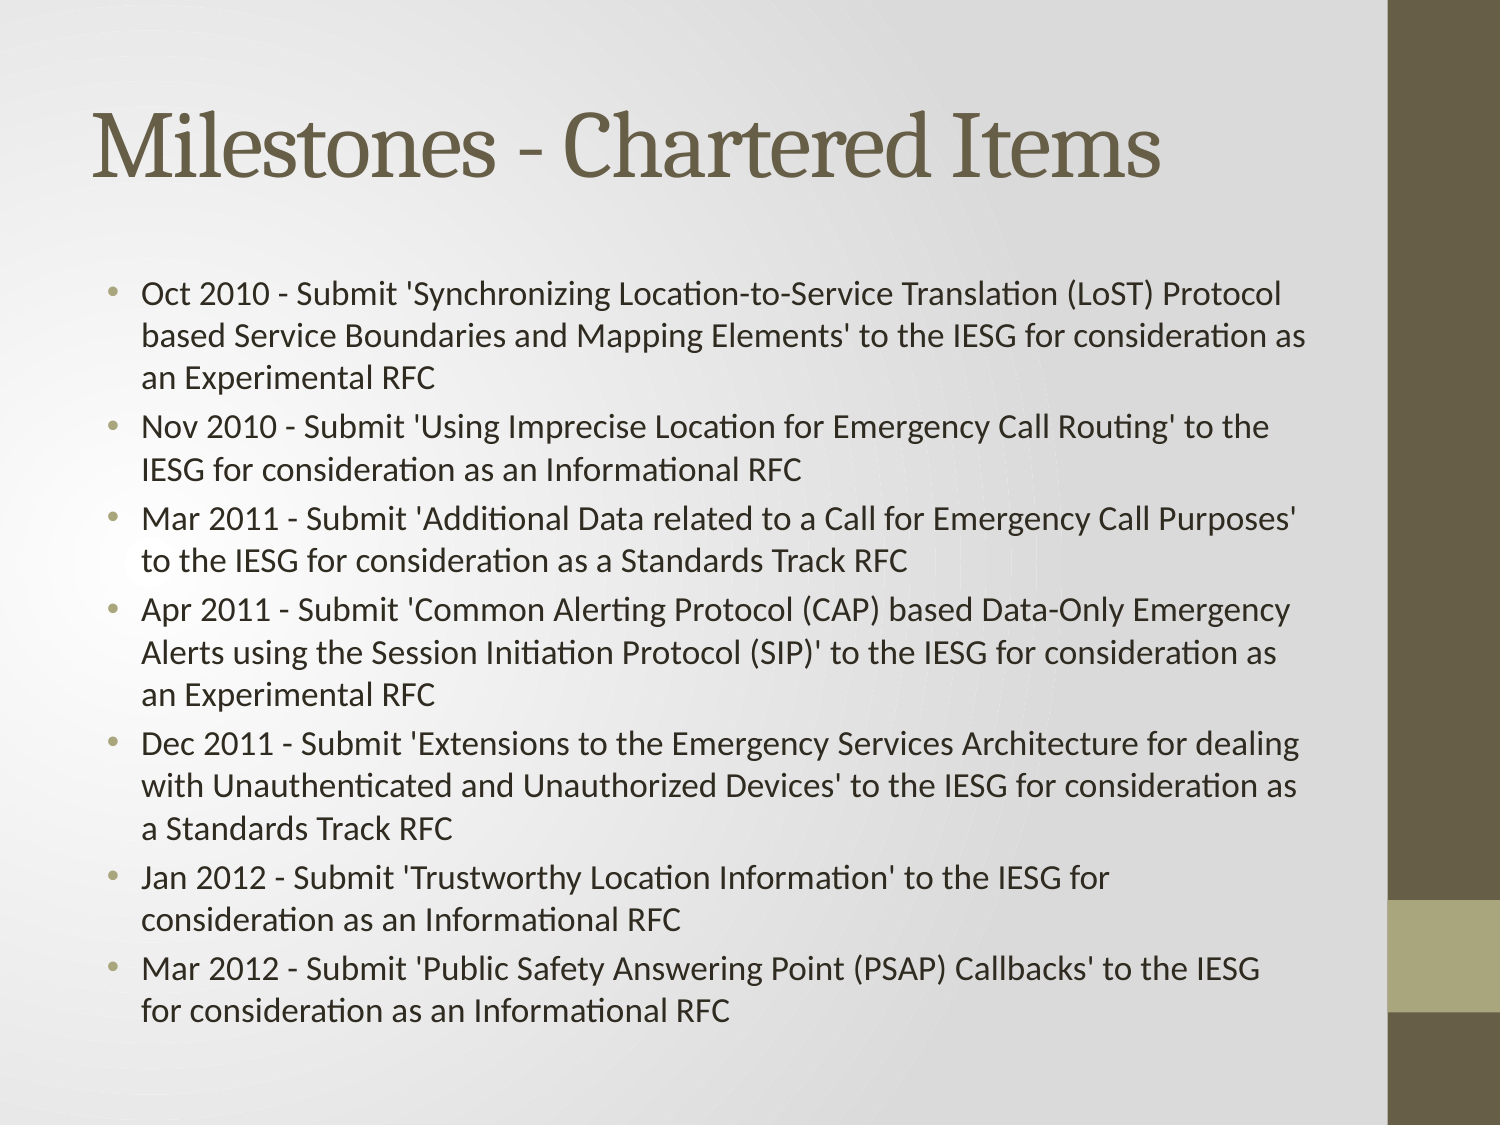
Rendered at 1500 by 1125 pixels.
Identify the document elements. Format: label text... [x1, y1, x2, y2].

list Oct 2010 - Submit 'Synchronizing Location-to-Service Translation (LoST) Protocol based Service Boundaries and Mapping Elements' to the IESG for consideration as an Experimental RFC Nov 2010 - Submit 'Using Imprecise Location for Emergency Call Routing' to the IESG for consideration as an Informational RFC Mar 2011 - Submit 'Additional Data related to a Call for Emergency Call Purposes' to the IESG for consideration as a Standards Track RFC Apr 2011 - Submit 'Common Alerting Protocol (CAP) based Data-Only Emergency Alerts using the Session Initiation Protocol (SIP)' to the IESG for consideration as an Experimental RFC Dec 2011 - Submit 'Extensions to the Emergency Services Architecture for dealing with Unauthenticated and Unauthorized Devices' to the IESG for consideration as a Standards Track RFC Jan 2012 - Submit 'Trustworthy Location Information' to the IESG for consideration as an Informational RFC Mar 2012 - Submit 'Public Safety Answering Point (PSAP) Callbacks' to the IESG for consideration as an Informational RFC [75, 262, 1325, 1050]
title Milestones - Chartered Items [75, 45, 1325, 233]
